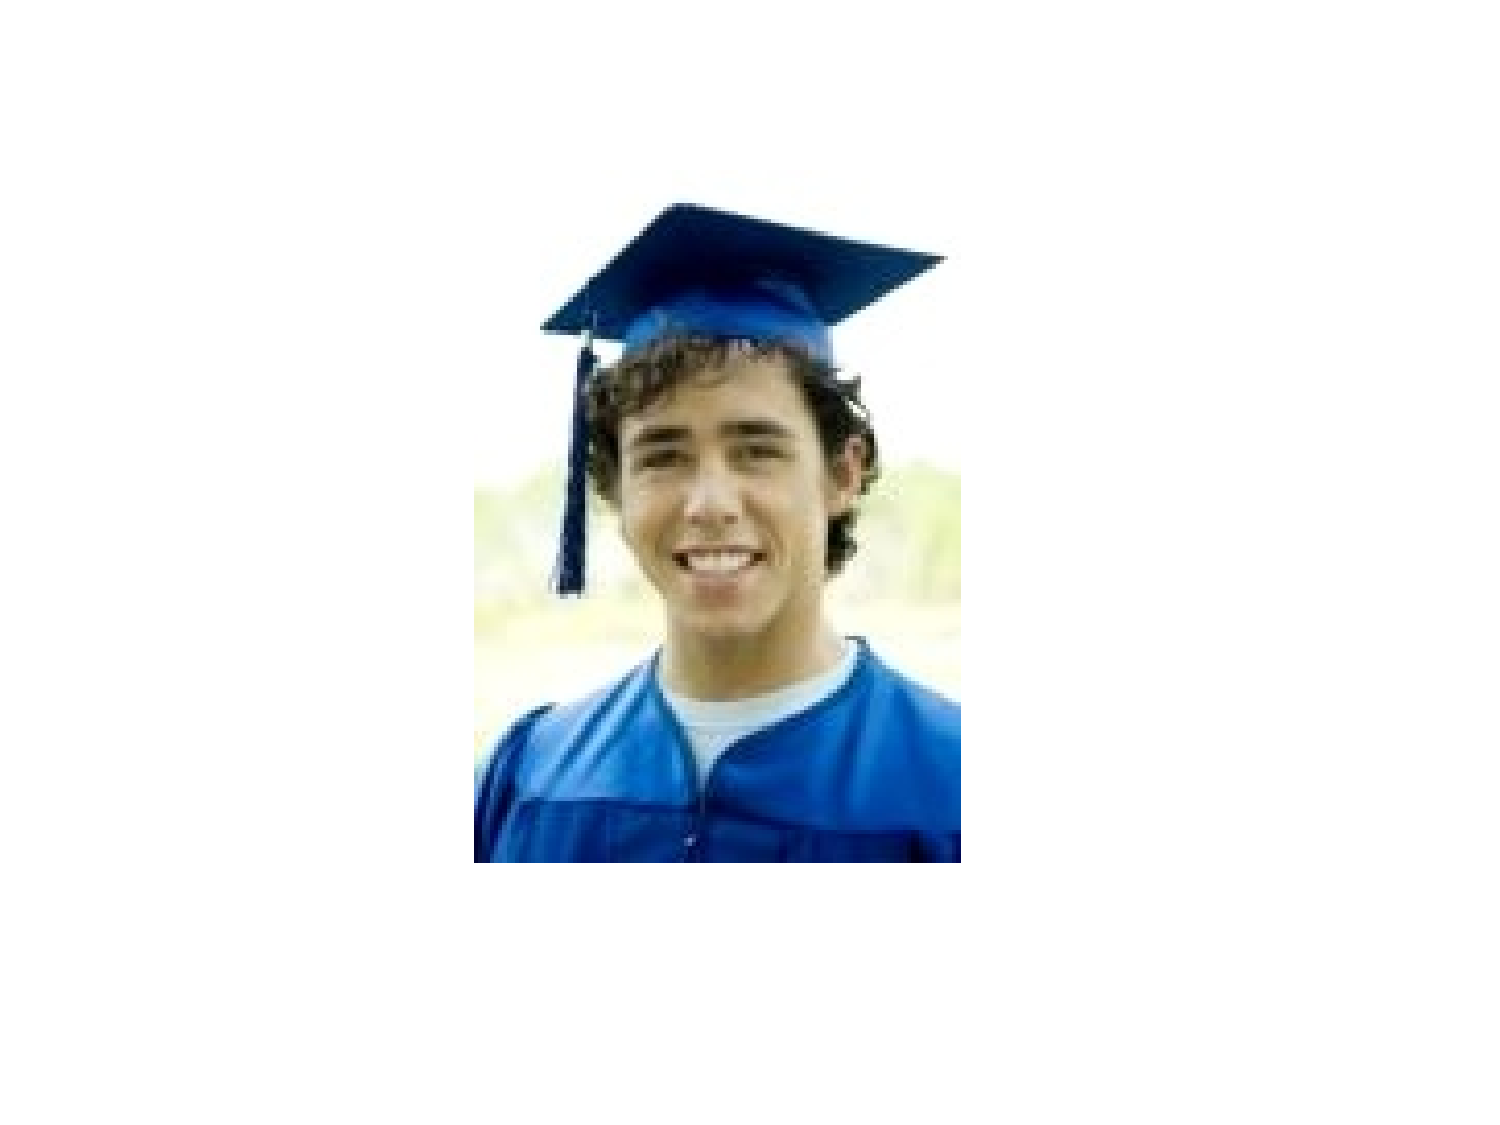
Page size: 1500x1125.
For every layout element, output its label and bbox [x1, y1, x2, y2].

picture [474, 170, 961, 863]
